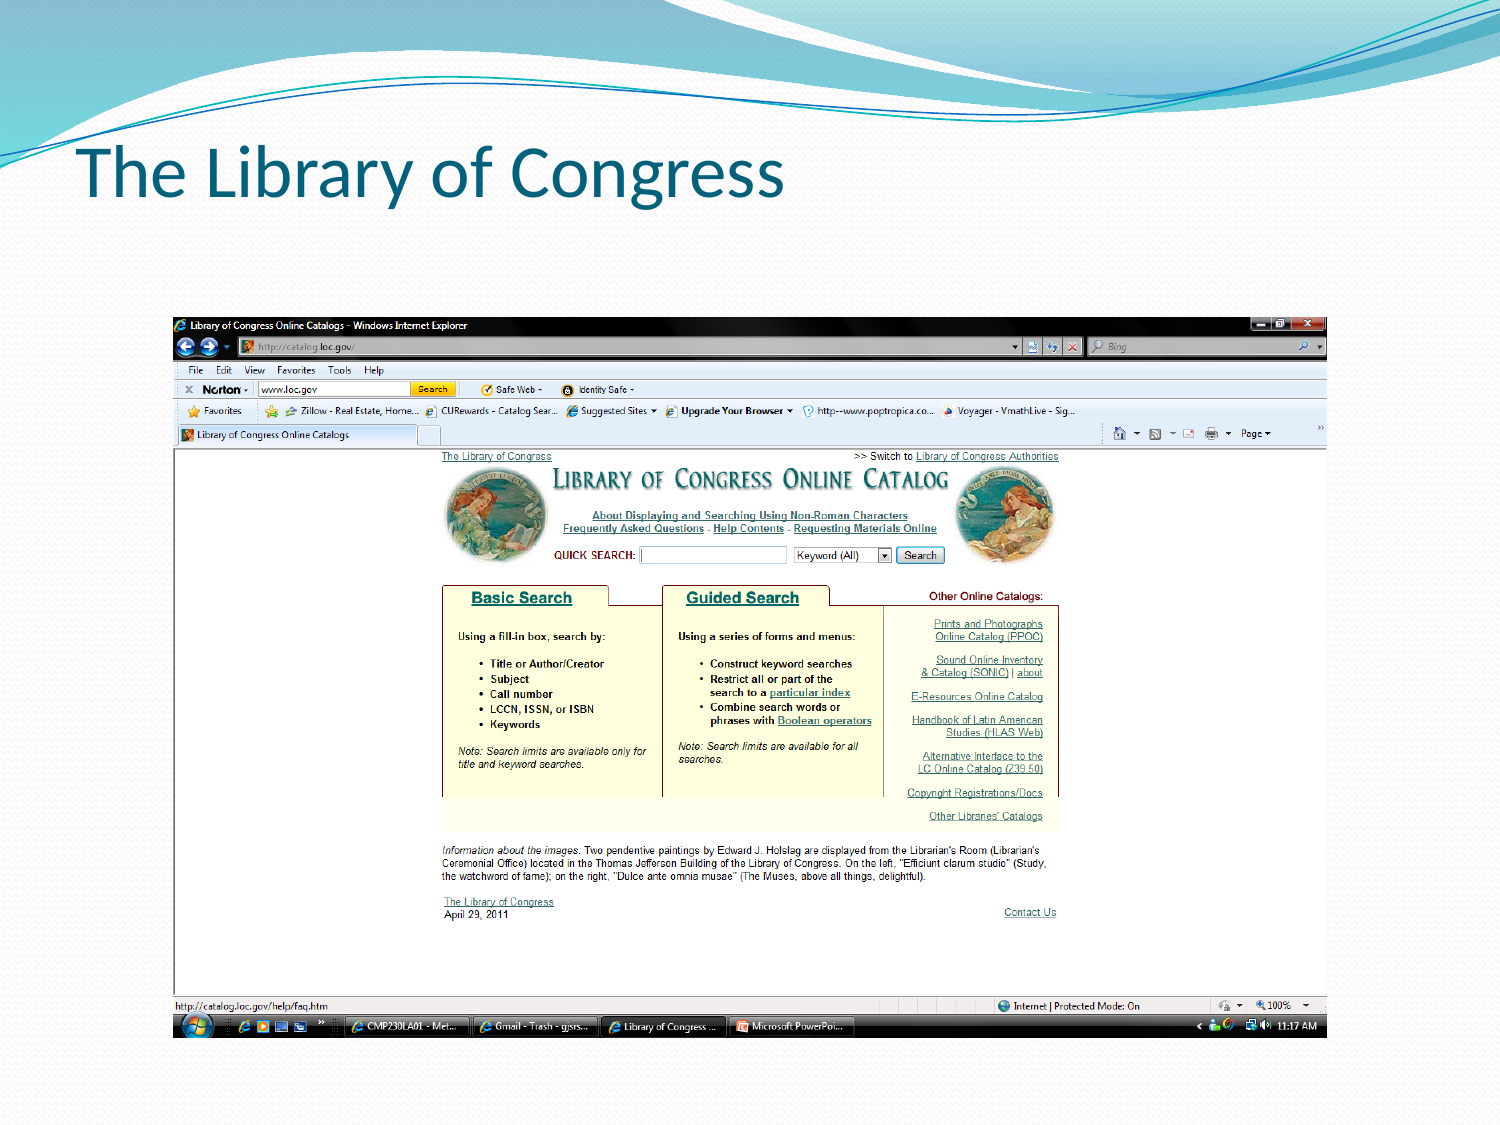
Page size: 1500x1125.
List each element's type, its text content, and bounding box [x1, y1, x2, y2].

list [173, 317, 1327, 1038]
title The Library of Congress [75, 115, 1425, 303]
